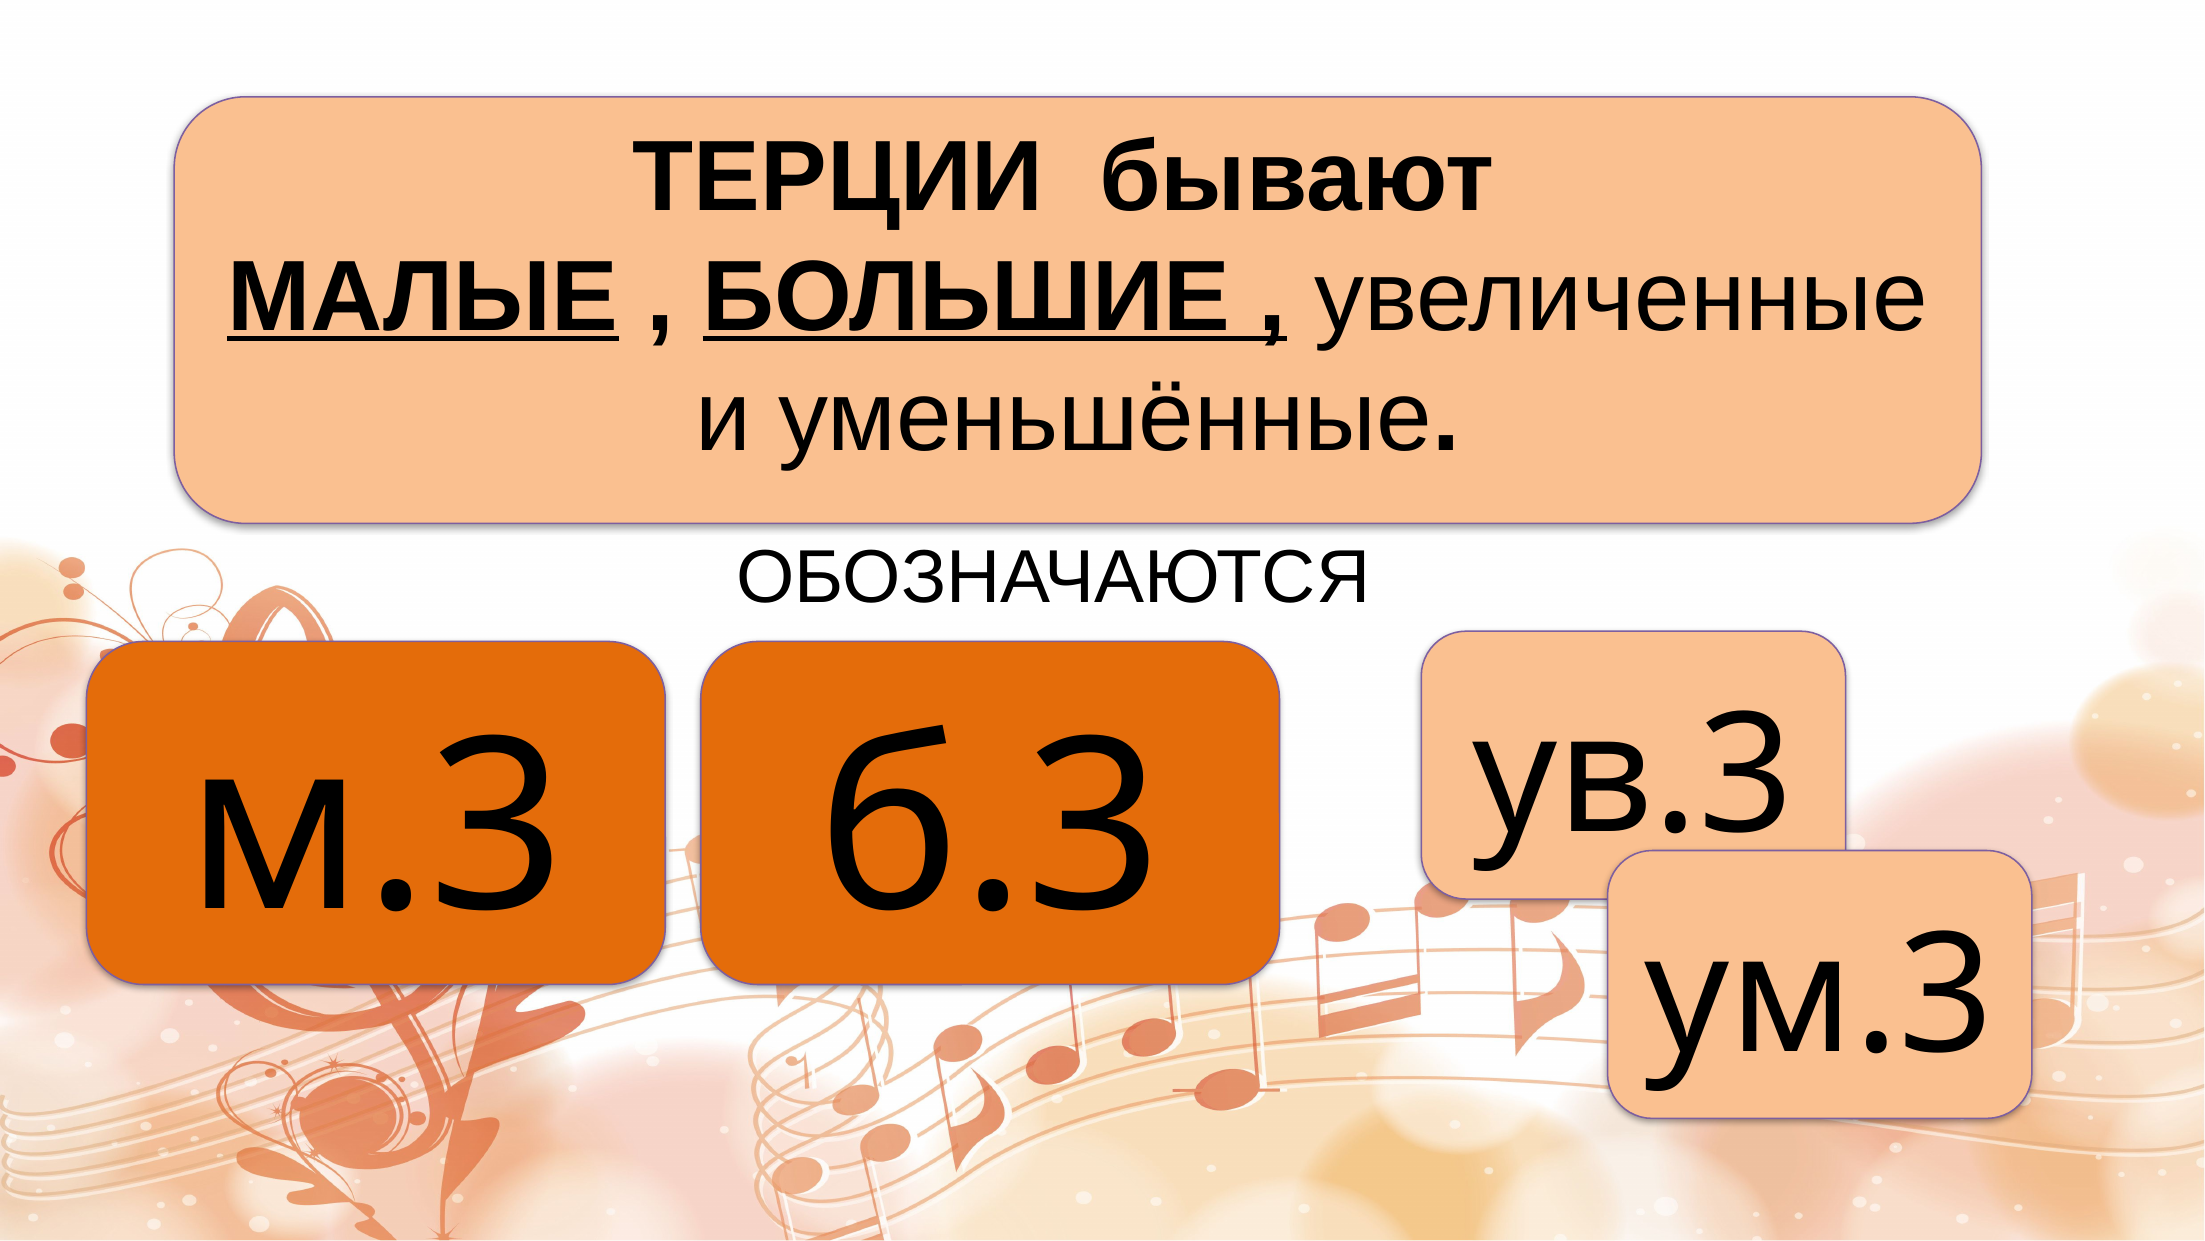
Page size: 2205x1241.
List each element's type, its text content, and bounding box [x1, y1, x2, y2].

text_box б.3 [699, 640, 1281, 986]
text_box м.3 [85, 640, 667, 986]
text_box [173, 96, 1983, 525]
text_box ув.3 [1420, 630, 1847, 900]
text_box ум.3 [1606, 849, 2033, 1120]
picture [0, 0, 2205, 1241]
list ОБОЗНАЧАЮТСЯ [736, 535, 1705, 636]
title ТЕРЦИИ бывают МАЛЫЕ , БОЛЬШИЕ , увеличенные и уменьшённые. [227, 186, 1929, 394]
